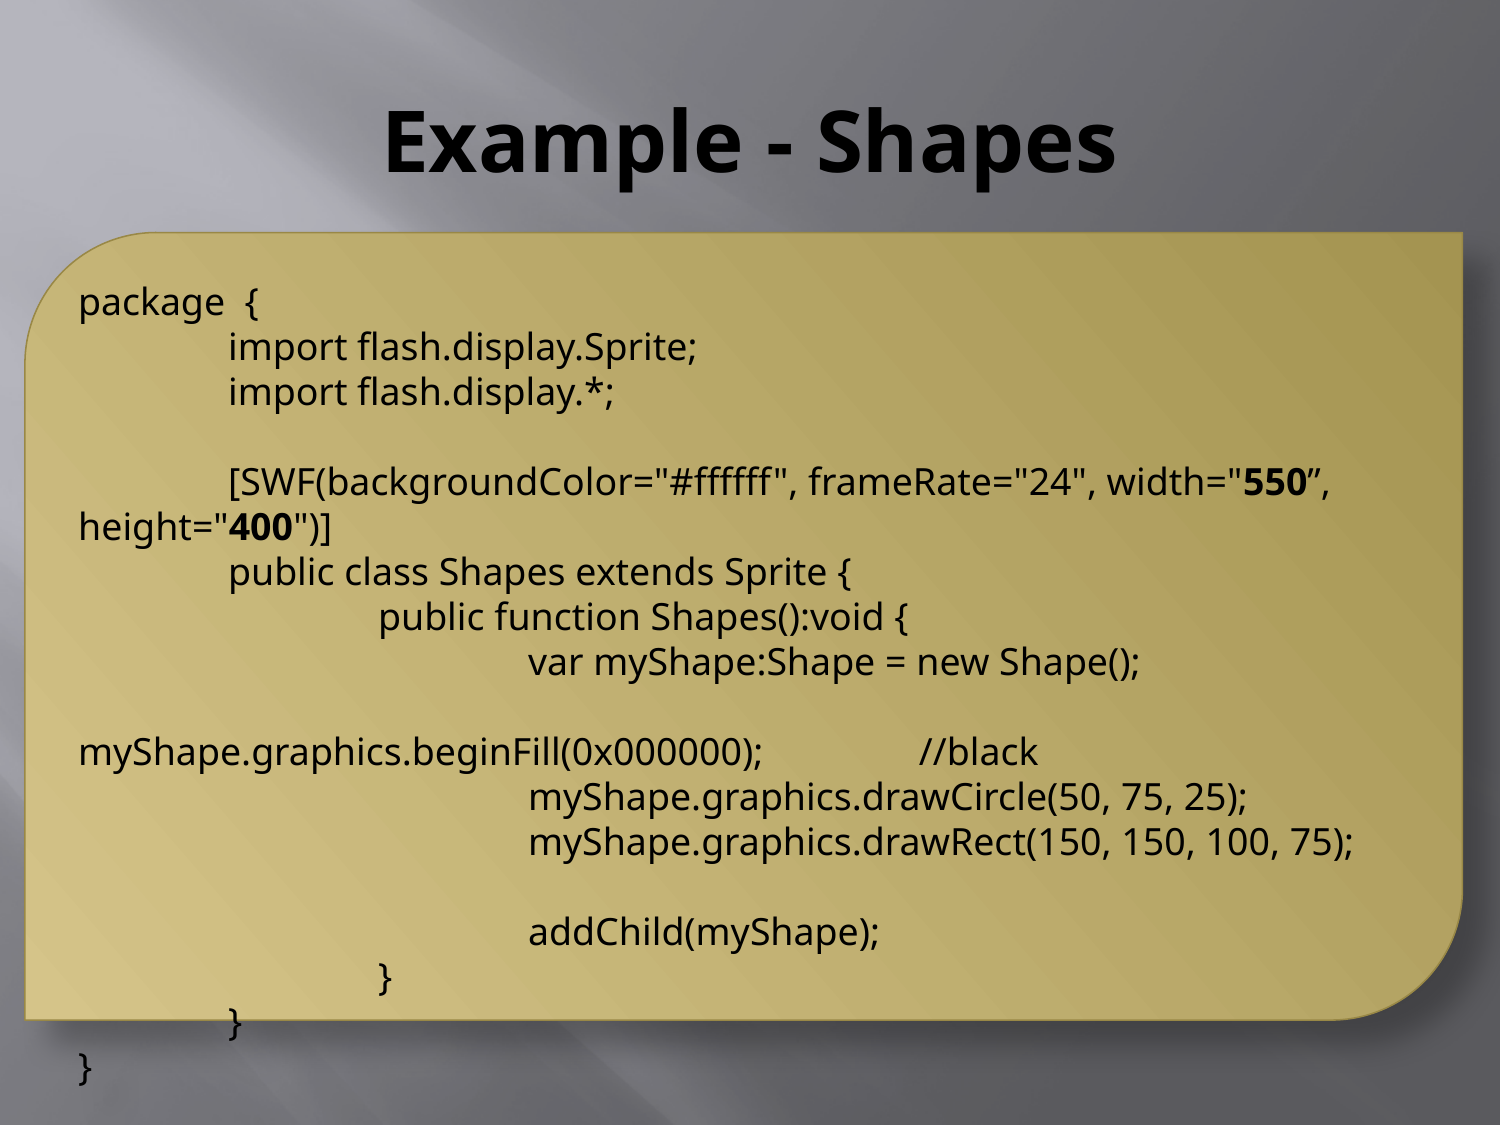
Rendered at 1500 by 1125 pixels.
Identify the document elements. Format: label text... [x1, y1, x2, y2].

title Example - Shapes [75, 45, 1425, 233]
text_box package { import flash.display.Sprite; import flash.display.*; [SWF(backgroundColor="#ffffff", frameRate="24", width="550”, height="400")] public class Shapes extends Sprite { public function Shapes():void { var myShape:Shape = new Shape(); myShape.graphics.beginFill(0x000000); //black myShape.graphics.drawCircle(50, 75, 25); myShape.graphics.drawRect(150, 150, 100, 75); addChild(myShape); } } } [24, 231, 1464, 1021]
